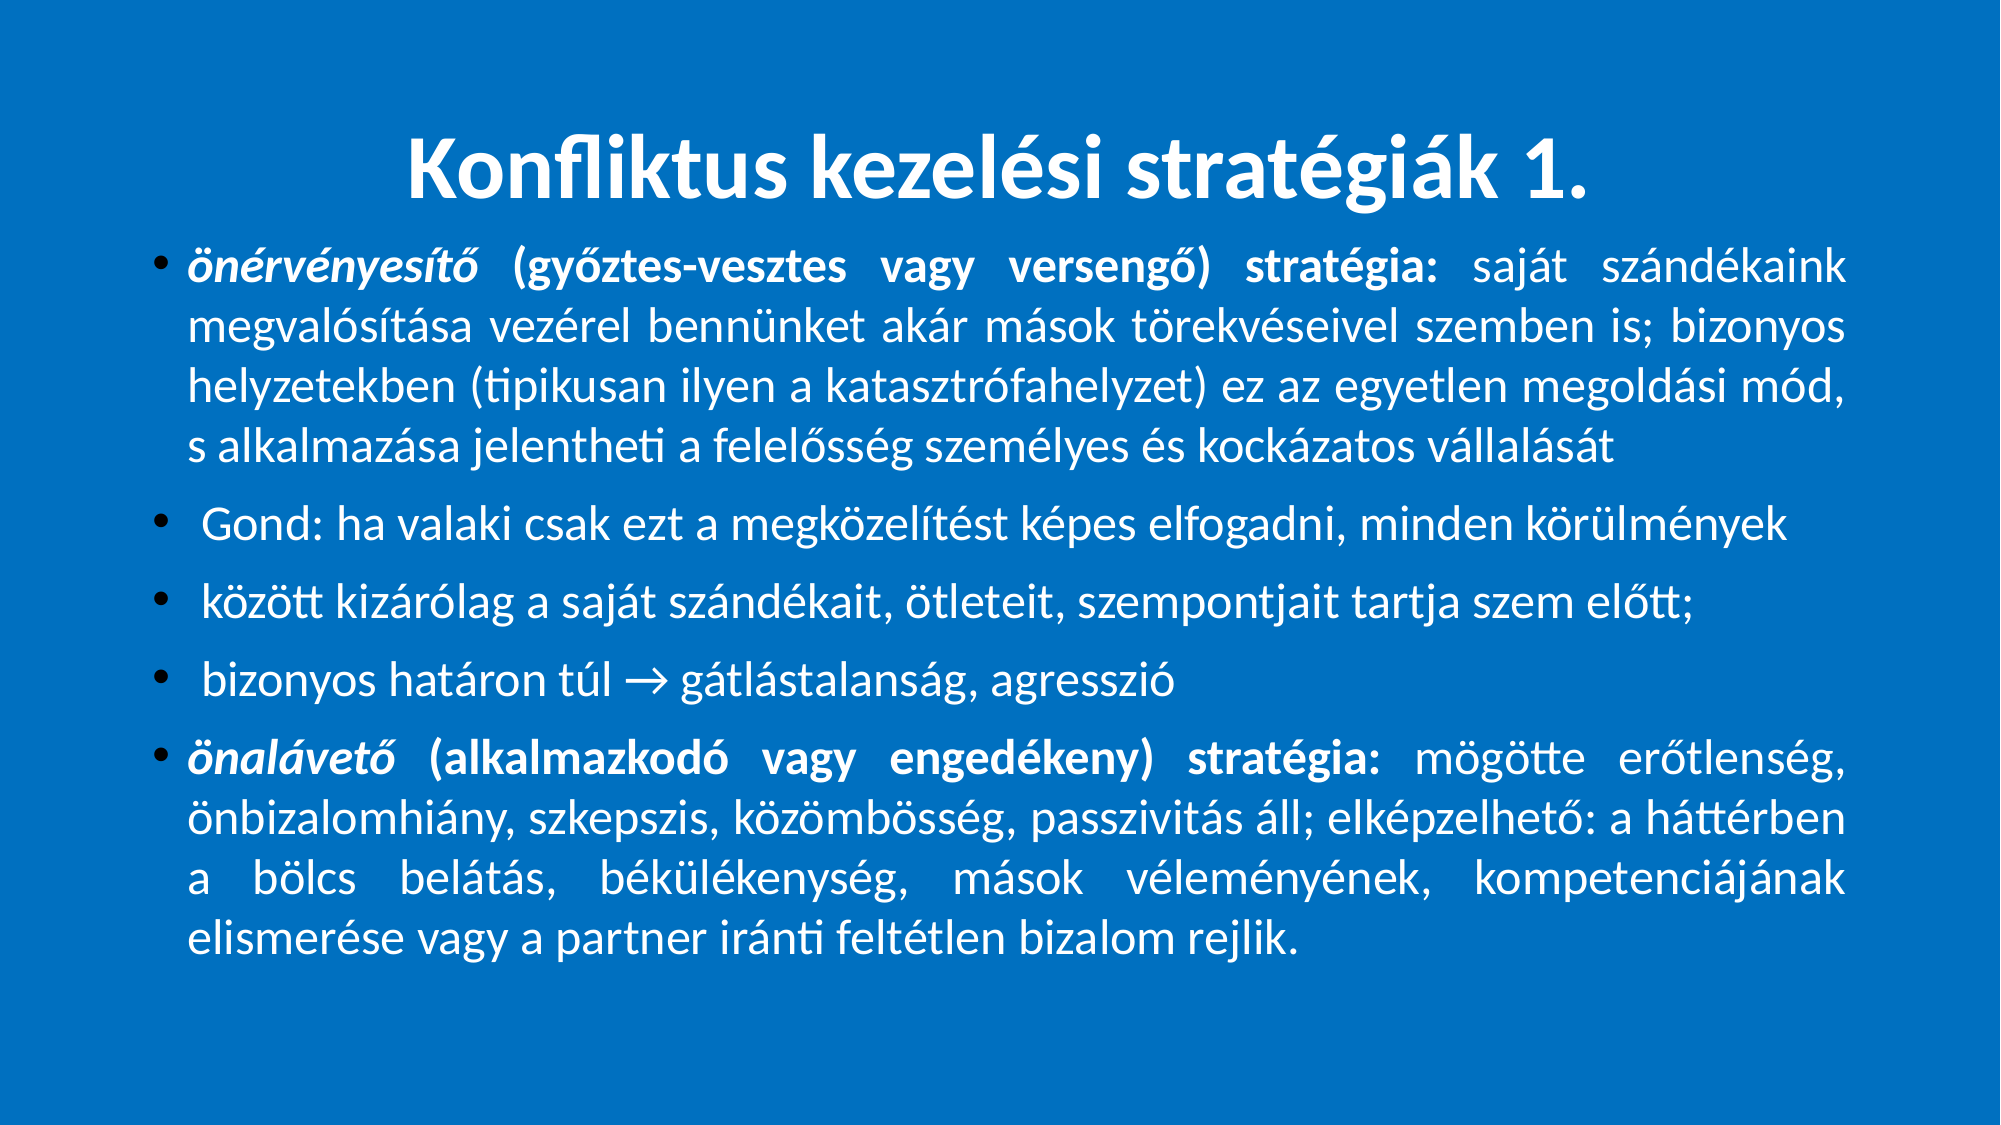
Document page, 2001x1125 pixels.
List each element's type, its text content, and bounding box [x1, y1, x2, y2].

title Konfliktus kezelési stratégiák 1. [137, 59, 1863, 224]
list önérvényesítő (győztes-vesztes vagy versengő) stratégia: saját szándékaink megvalósítása vezérel bennünket akár mások törekvéseivel szemben is; bizonyos helyzetekben (tipikusan ilyen a katasztrófahelyzet) ez az egyetlen megoldási mód, s alkalmazása jelentheti a felelősség személyes és kockázatos vállalását Gond: ha valaki csak ezt a megközelítést képes elfogadni, minden körülmények között kizárólag a saját szándékait, ötleteit, szempontjait tartja szem előtt; bizonyos határon túl → gátlástalanság, agresszió önalávető (alkalmazkodó vagy engedékeny) stratégia: mögötte erőtlenség, önbizalomhiány, szkepszis, közömbösség, passzivitás áll; elképzelhető: a háttérben a bölcs belátás, békülékenység, mások véleményének, kompetenciájának elismerése vagy a partner iránti feltétlen bizalom rejlik. [137, 224, 1863, 1080]
